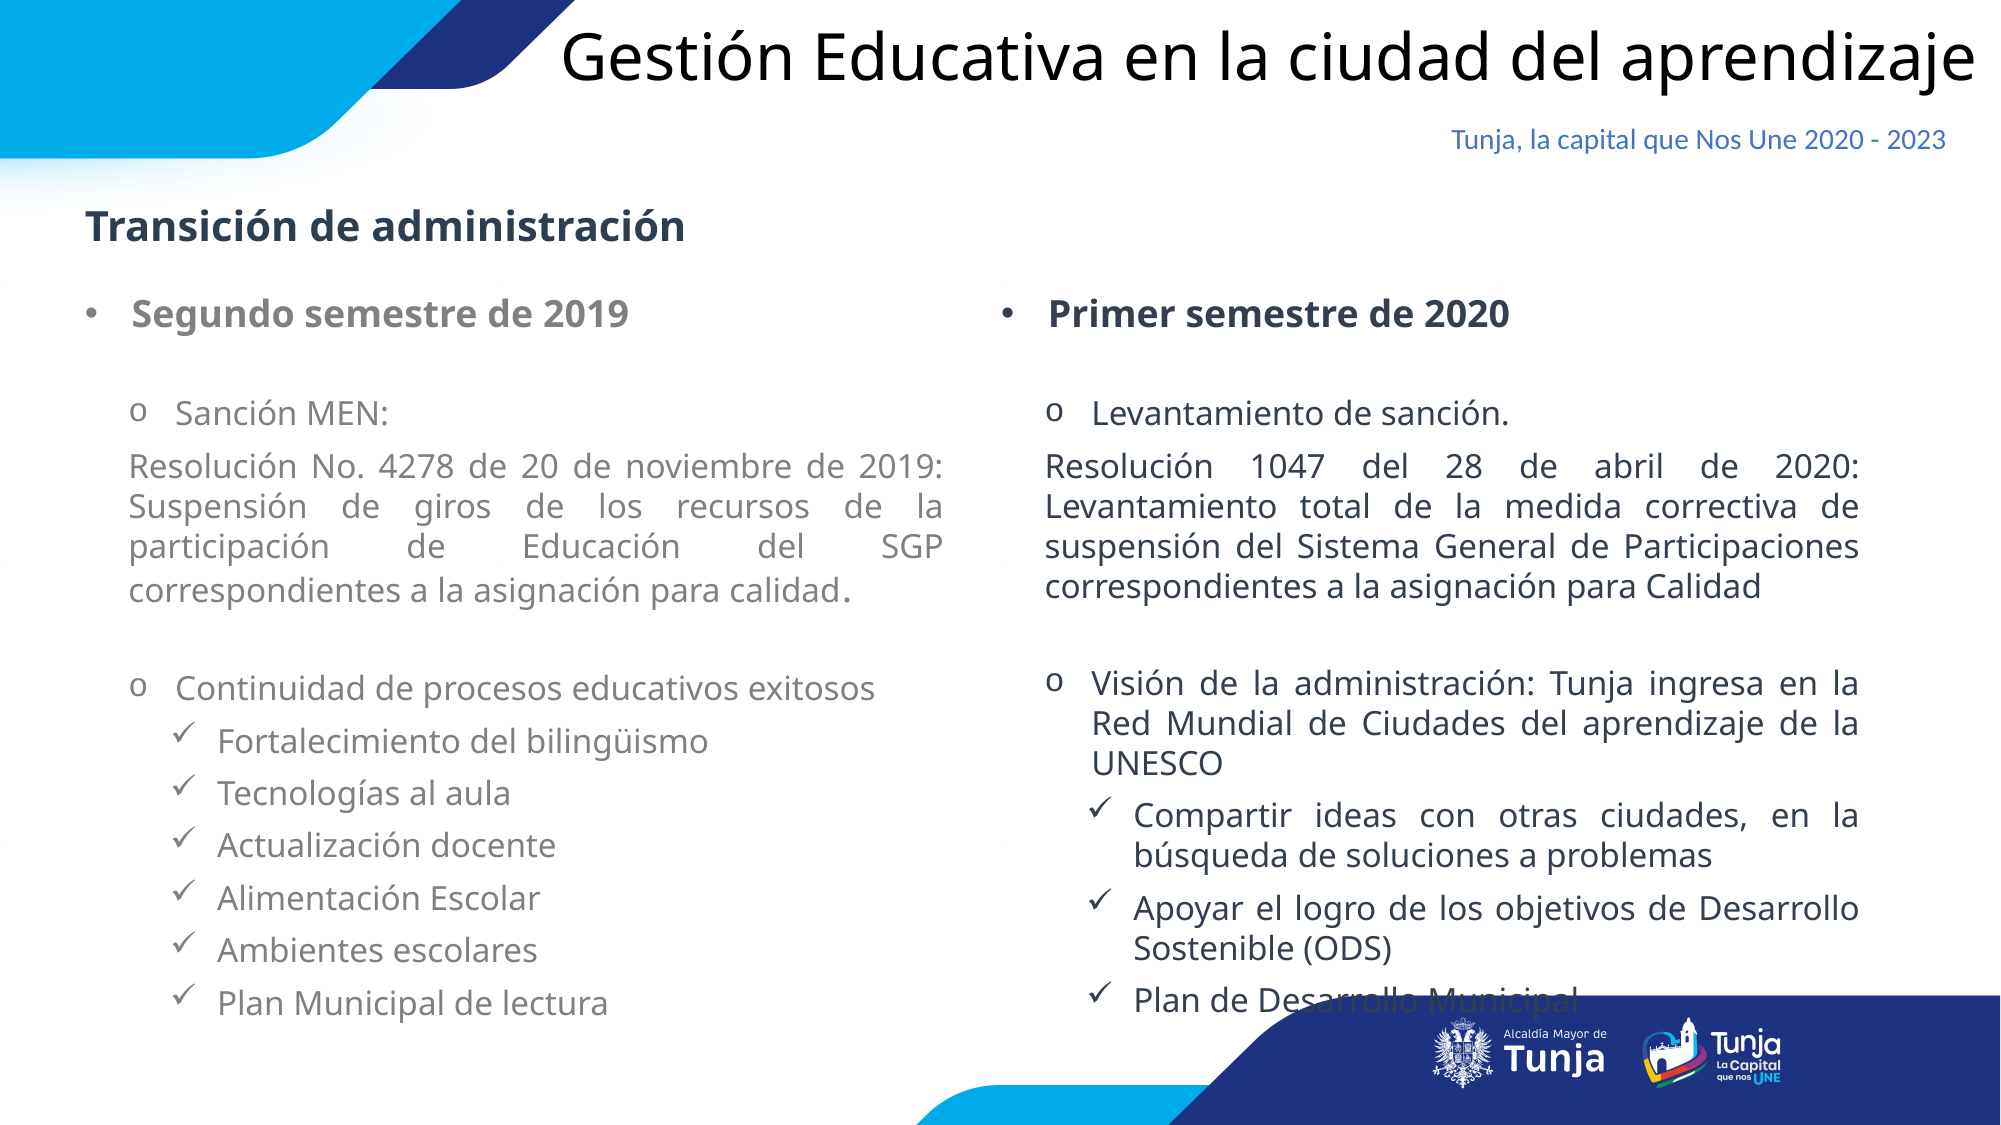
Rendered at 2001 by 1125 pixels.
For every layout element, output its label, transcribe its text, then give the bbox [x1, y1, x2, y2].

text_box Segundo semestre de 2019 Sanción MEN: Resolución No. 4278 de 20 de noviembre de 2019: Suspensión de giros de los recursos de la participación de Educación del SGP correspondientes a la asignación para calidad. Continuidad de procesos educativos exitosos Fortalecimiento del bilingüismo Tecnologías al aula Actualización docente Alimentación Escolar Ambientes escolares Plan Municipal de lectura [70, 282, 960, 1030]
picture [0, 0, 2001, 1125]
text_box Gestión Educativa en la ciudad del aprendizaje [541, 0, 1998, 103]
text_box Transición de administración [70, 192, 1963, 257]
text_box Primer semestre de 2020 Levantamiento de sanción. Resolución 1047 del 28 de abril de 2020: Levantamiento total de la medida correctiva de suspensión del Sistema General de Participaciones correspondientes a la asignación para Calidad Visión de la administración: Tunja ingresa en la Red Mundial de Ciudades del aprendizaje de la UNESCO Compartir ideas con otras ciudades, en la búsqueda de soluciones a problemas Apoyar el logro de los objetivos de Desarrollo Sostenible (ODS) Plan de Desarrollo Municipal [986, 282, 1876, 1027]
subtitle Tunja, la capital que Nos Une 2020 - 2023 [355, 116, 1963, 164]
